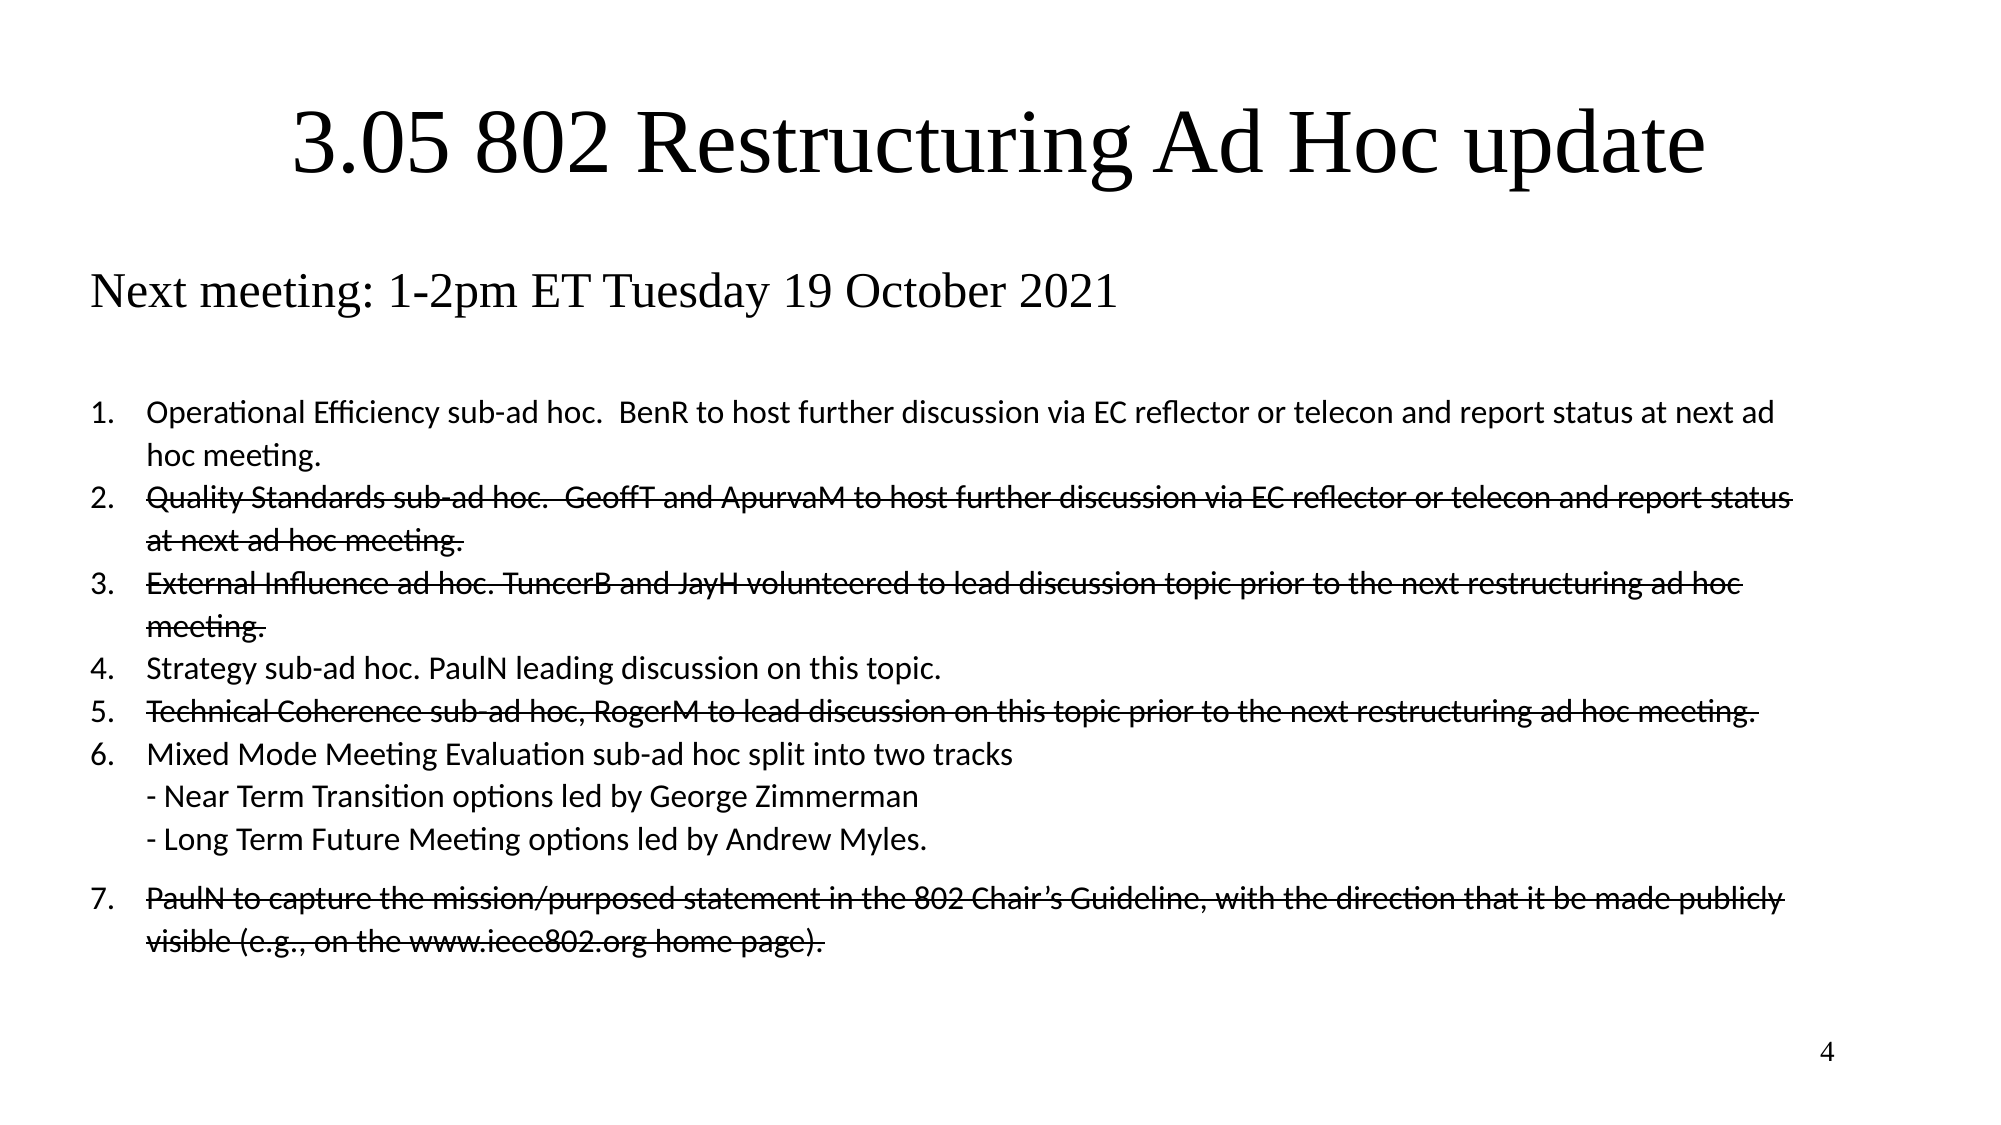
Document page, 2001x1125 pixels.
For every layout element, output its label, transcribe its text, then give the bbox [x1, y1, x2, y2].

slide_number 4 [1433, 1024, 1851, 1101]
title 3.05 802 Restructuring Ad Hoc update [150, 41, 1852, 230]
list Next meeting: 1-2pm ET Tuesday 19 October 2021 Operational Efficiency sub-ad hoc. BenR to host further discussion via EC reflector or telecon and report status at next ad hoc meeting. Quality Standards sub-ad hoc. GeoffT and ApurvaM to host further discussion via EC reflector or telecon and report status at next ad hoc meeting. External Influence ad hoc. TuncerB and JayH volunteered to lead discussion topic prior to the next restructuring ad hoc meeting. Strategy sub-ad hoc. PaulN leading discussion on this topic. Technical Coherence sub-ad hoc, RogerM to lead discussion on this topic prior to the next restructuring ad hoc meeting. Mixed Mode Meeting Evaluation sub-ad hoc split into two tracks - Near Term Transition options led by George Zimmerman - Long Term Future Meeting options led by Andrew Myles. PaulN to capture the mission/purposed statement in the 802 Chair’s Guideline, with the direction that it be made publicly visible (e.g., on the www.ieee802.org home page). [74, 249, 1838, 926]
